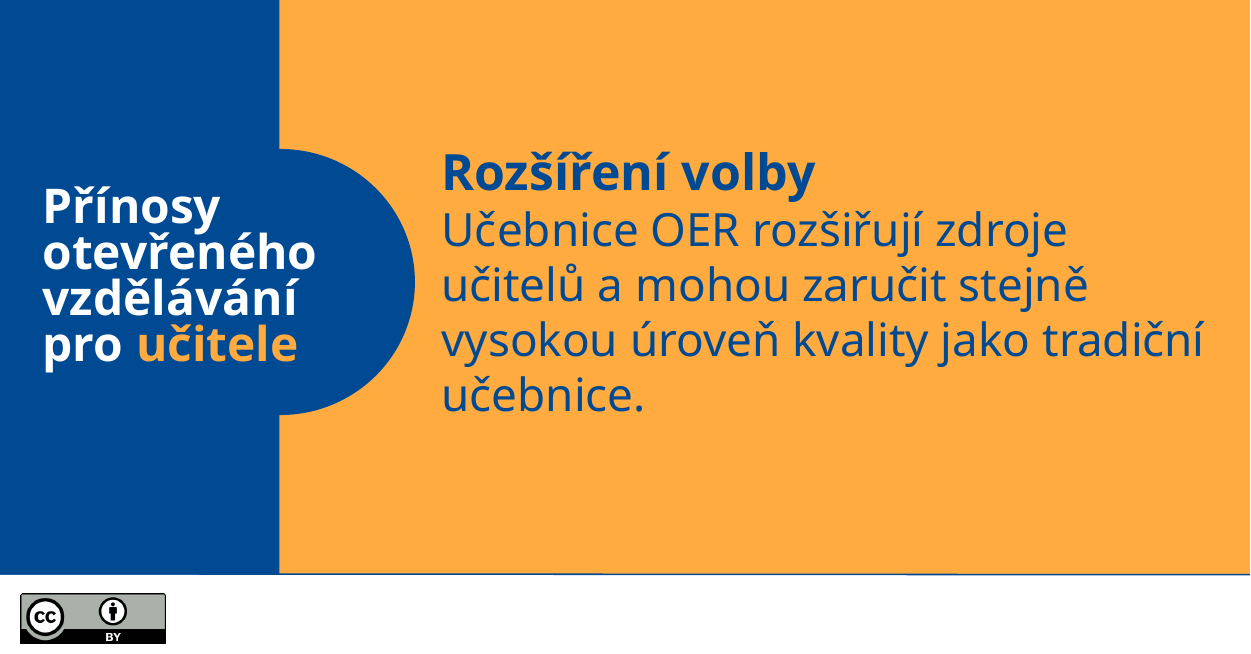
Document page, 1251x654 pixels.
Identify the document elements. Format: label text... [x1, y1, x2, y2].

text_box [196, 386, 365, 416]
picture [20, 592, 166, 645]
text_box [0, 582, 1250, 654]
text_box Rozšíření volby Učebnice OER rozšiřují zdroje učitelů a mohou zaručit stejně vysokou úroveň kvality jako tradiční učebnice. [426, 125, 1221, 436]
text_box [0, 0, 280, 573]
text_box [368, 181, 415, 383]
text_box [206, 148, 355, 171]
text_box Přínosy otevřeného vzdělávání pro učitele [27, 171, 368, 386]
